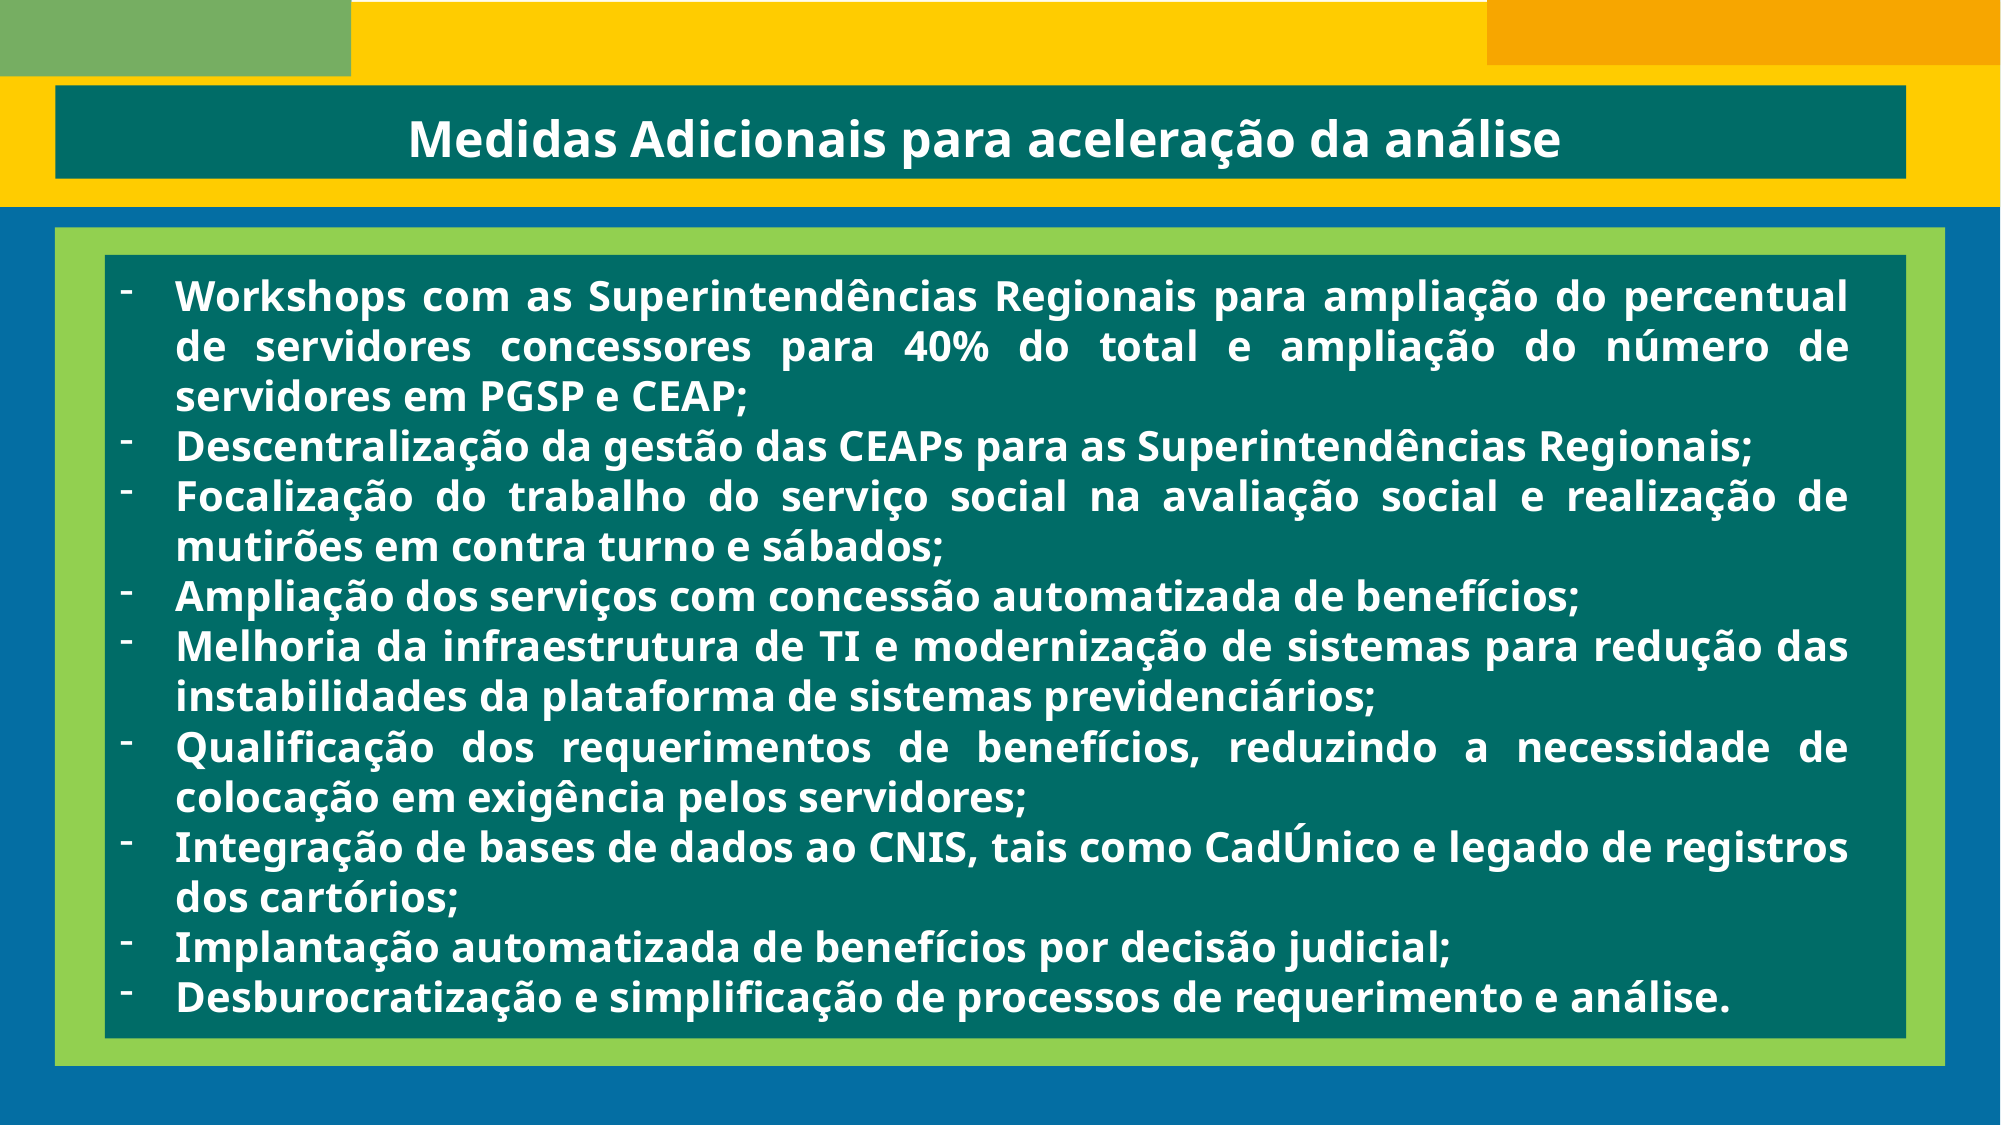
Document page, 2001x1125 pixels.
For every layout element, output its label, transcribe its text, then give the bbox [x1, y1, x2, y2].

text_box Workshops com as Superintendências Regionais para ampliação do percentual de servidores concessores para 40% do total e ampliação do número de servidores em PGSP e CEAP; Descentralização da gestão das CEAPs para as Superintendências Regionais; Focalização do trabalho do serviço social na avaliação social e realização de mutirões em contra turno e sábados; Ampliação dos serviços com concessão automatizada de benefícios; Melhoria da infraestrutura de TI e modernização de sistemas para redução das instabilidades da plataforma de sistemas previdenciários; Qualificação dos requerimentos de benefícios, reduzindo a necessidade de colocação em exigência pelos servidores; Integração de bases de dados ao CNIS, tais como CadÚnico e legado de registros dos cartórios; Implantação automatizada de benefícios por decisão judicial; Desburocratização e simplificação de processos de requerimento e análise. [104, 262, 1866, 1125]
text_box [54, 227, 1946, 1066]
text_box [0, 1, 2001, 207]
text_box [1487, 0, 2001, 66]
text_box [55, 85, 1907, 179]
text_box [104, 254, 1907, 1039]
text_box [0, 0, 352, 77]
text_box Medidas Adicionais para aceleração da análise [104, 99, 1866, 175]
